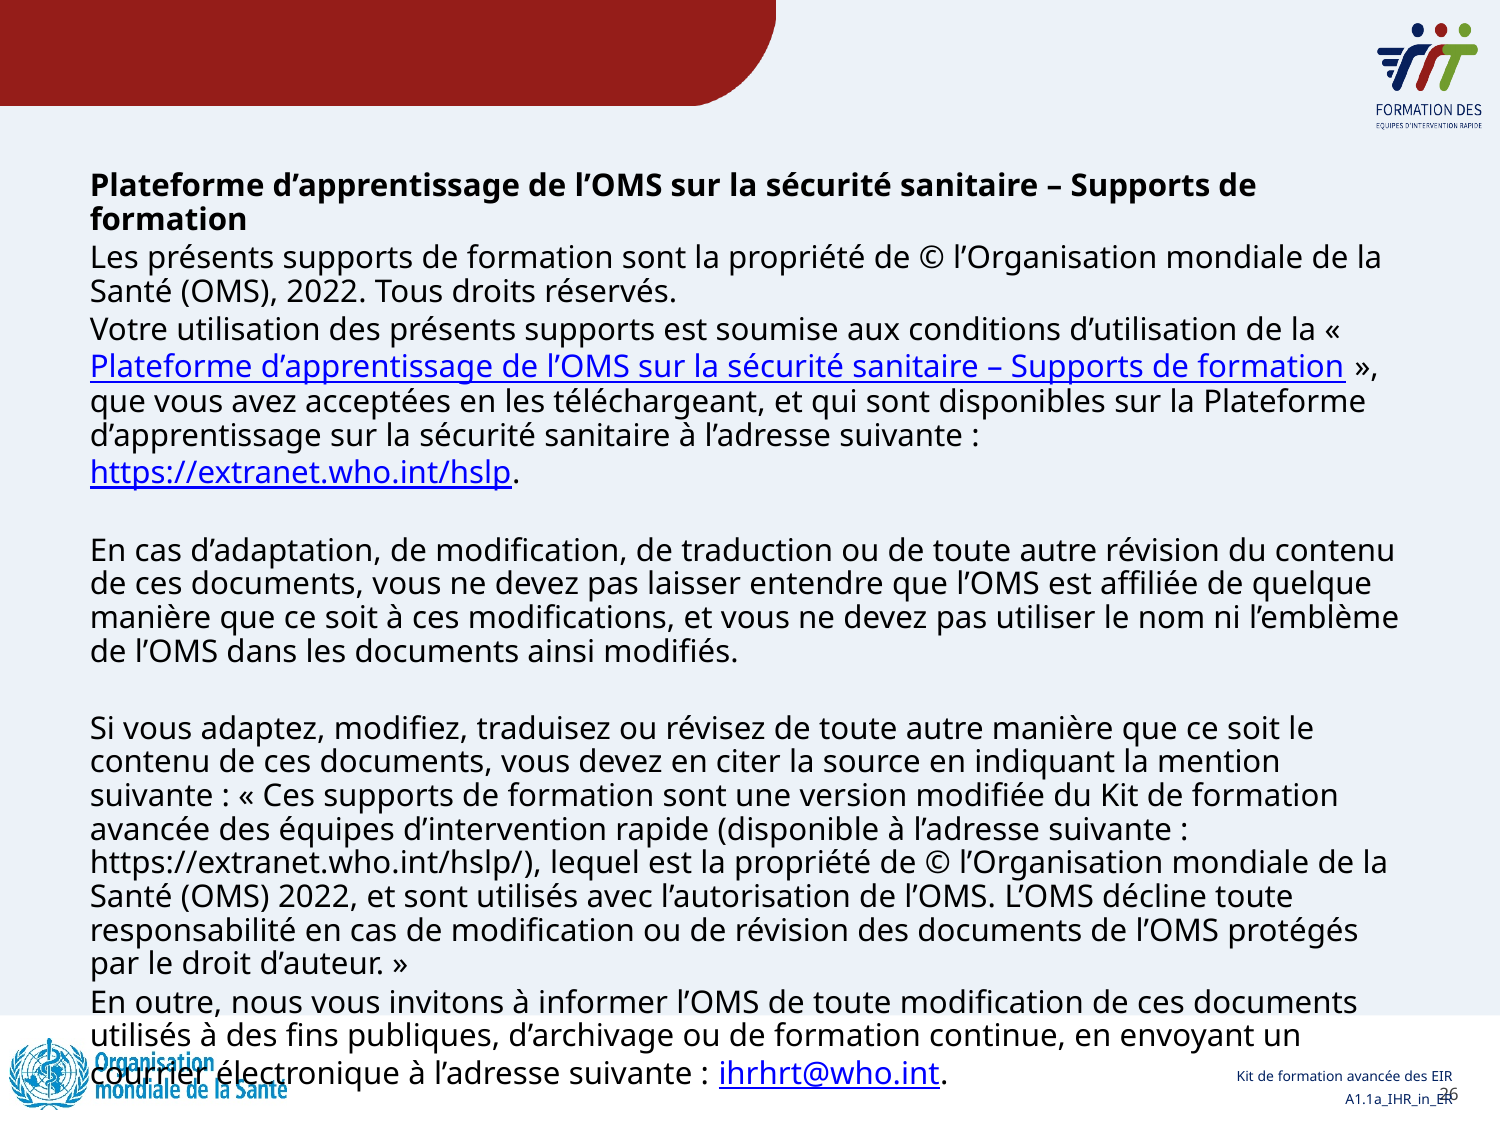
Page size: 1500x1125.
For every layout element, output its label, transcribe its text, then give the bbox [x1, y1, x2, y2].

picture [0, 0, 776, 106]
list Plateforme d’apprentissage de l’OMS sur la sécurité sanitaire – Supports de formation Les présents supports de formation sont la propriété de © l’Organisation mondiale de la Santé (OMS), 2022. Tous droits réservés. Votre utilisation des présents supports est soumise aux conditions d’utilisation de la « Plateforme d’apprentissage de l’OMS sur la sécurité sanitaire – Supports de formation », que vous avez acceptées en les téléchargeant, et qui sont disponibles sur la Plateforme d’apprentissage sur la sécurité sanitaire à l’adresse suivante : https://extranet.who.int/hslp. En cas d’adaptation, de modification, de traduction ou de toute autre révision du contenu de ces documents, vous ne devez pas laisser entendre que l’OMS est affiliée de quelque manière que ce soit à ces modifications, et vous ne devez pas utiliser le nom ni l’emblème de l’OMS dans les documents ainsi modifiés. Si vous adaptez, modifiez, traduisez ou révisez de toute autre manière que ce soit le contenu de ces documents, vous devez en citer la source en indiquant la mention suivante : « Ces supports de formation sont une version modifiée du Kit de formation avancée des équipes d’intervention rapide (disponible à l’adresse suivante : https://extranet.who.int/hslp/), lequel est la propriété de © l’Organisation mondiale de la Santé (OMS) 2022, et sont utilisés avec l’autorisation de l’OMS. L’OMS décline toute responsabilité en cas de modification ou de révision des documents de l’OMS protégés par le droit d’auteur. » En outre, nous vous invitons à informer l’OMS de toute modification de ces documents utilisés à des fins publiques, d’archivage ou de formation continue, en envoyant un courrier électronique à l’adresse suivante : ihrhrt@who.int. [87, 169, 1407, 782]
picture [1376, 22, 1482, 130]
picture [9, 1038, 287, 1110]
picture [50, 1051, 56, 1060]
